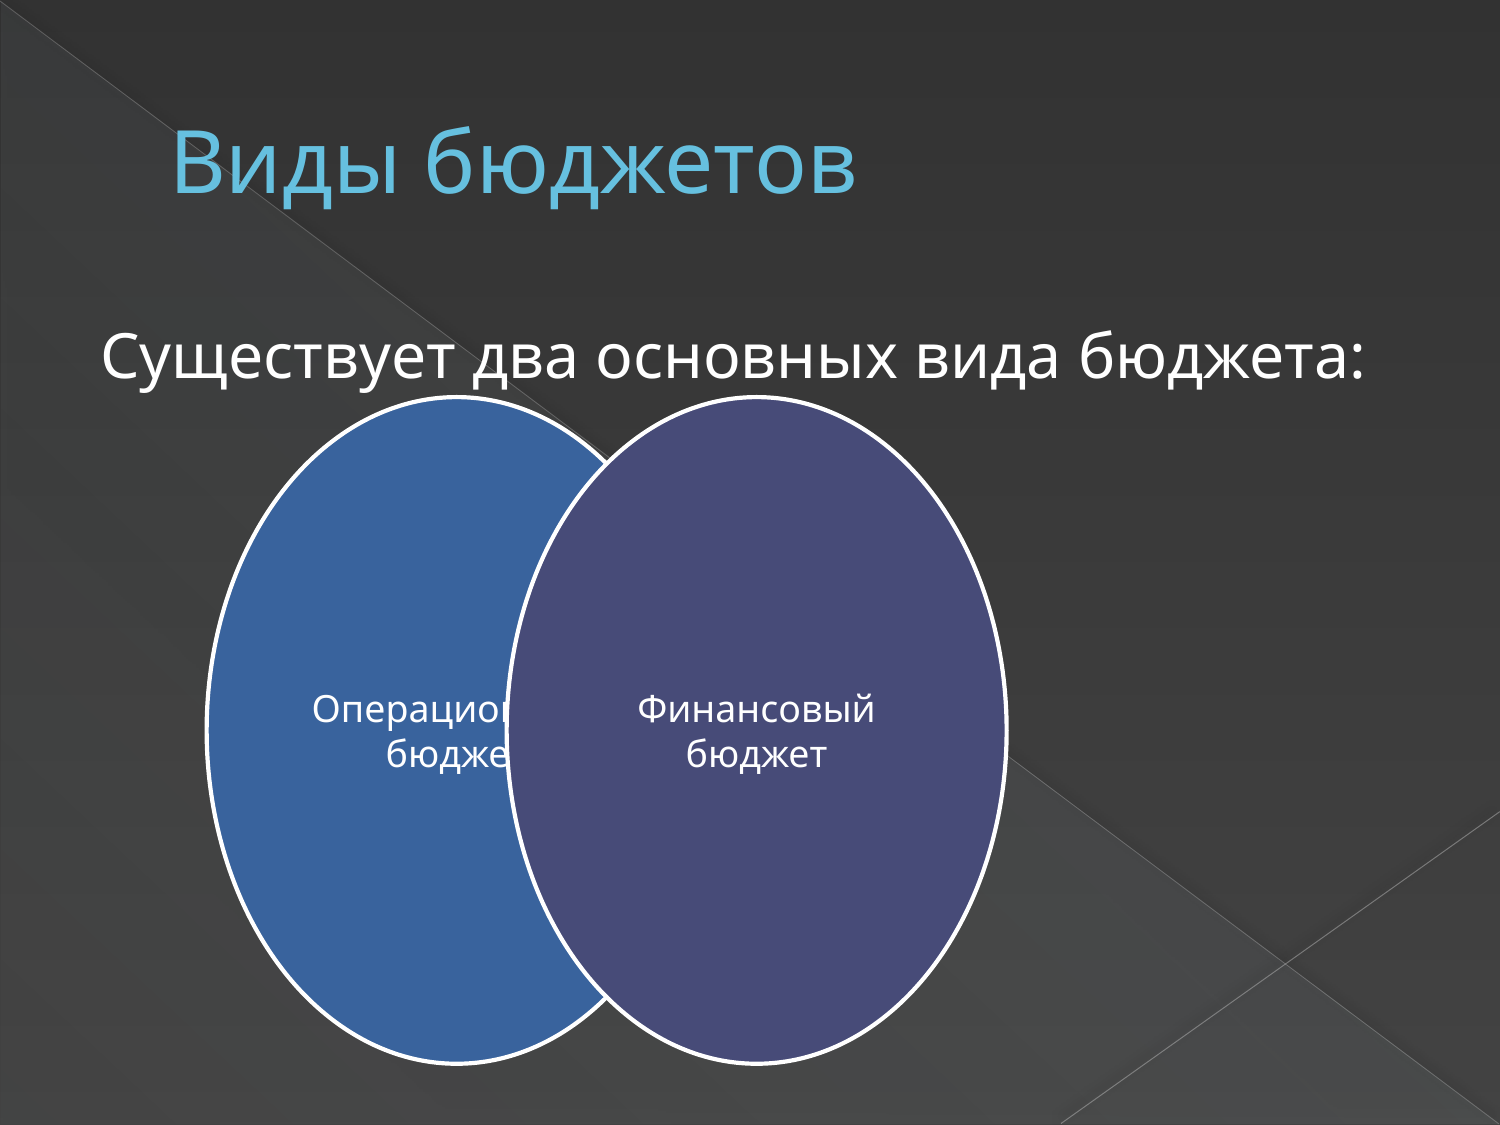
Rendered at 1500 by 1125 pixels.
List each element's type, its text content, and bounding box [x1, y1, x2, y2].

list Существует два основных вида бюджета: [74, 308, 1426, 1060]
title Виды бюджетов [75, 43, 1425, 274]
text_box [206, 396, 1207, 1065]
